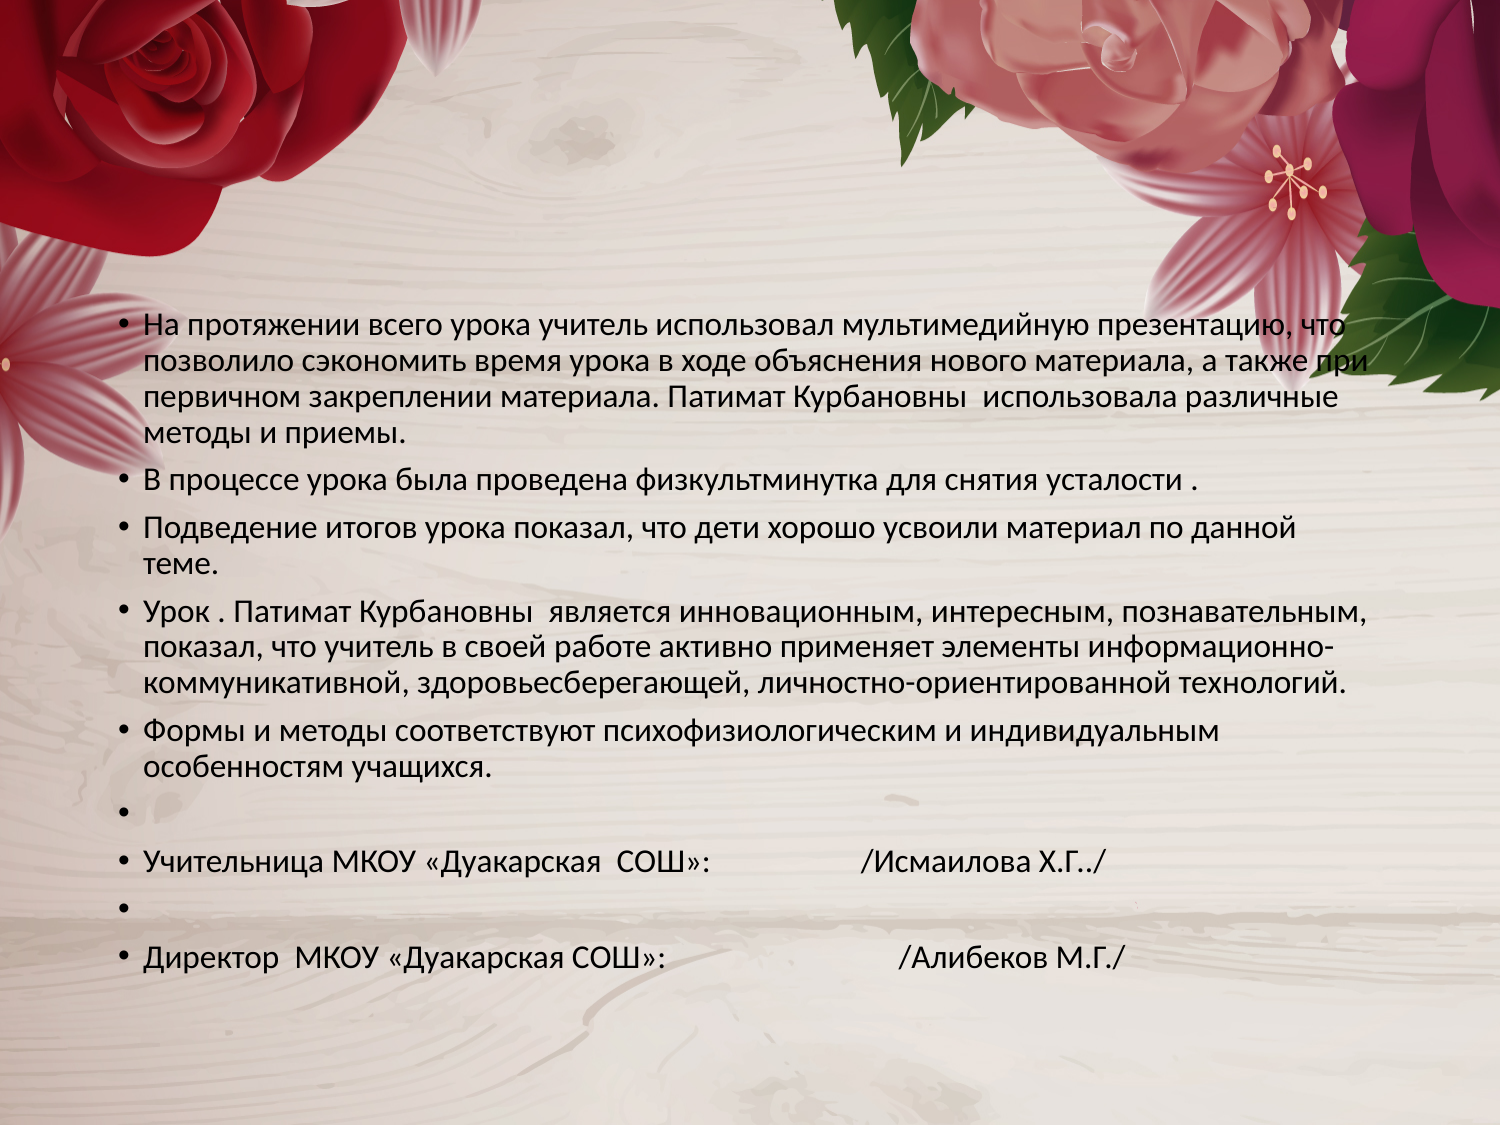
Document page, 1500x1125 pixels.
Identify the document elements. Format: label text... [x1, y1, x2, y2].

picture [0, 0, 1500, 1125]
list На протяжении всего урока учитель использовал мультимедийную презентацию, что позволило сэкономить время урока в ходе объяснения нового материала, а также при первичном закреплении материала. Патимат Курбановны использовала различные методы и приемы. В процессе урока была проведена физкультминутка для снятия усталости . Подведение итогов урока показал, что дети хорошо усвоили материал по данной теме. Урок . Патимат Курбановны является инновационным, интересным, познавательным, показал, что учитель в своей работе активно применяет элементы информационно-коммуникативной, здоровьесберегающей, личностно-ориентированной технологий. Формы и методы соответствуют психофизиологическим и индивидуальным особенностям учащихся. Учительница МКОУ «Дуакарская СОШ»: /Исмаилова Х.Г../ Директор МКОУ «Дуакарская СОШ»: /Алибеков М.Г./ [103, 299, 1397, 1014]
